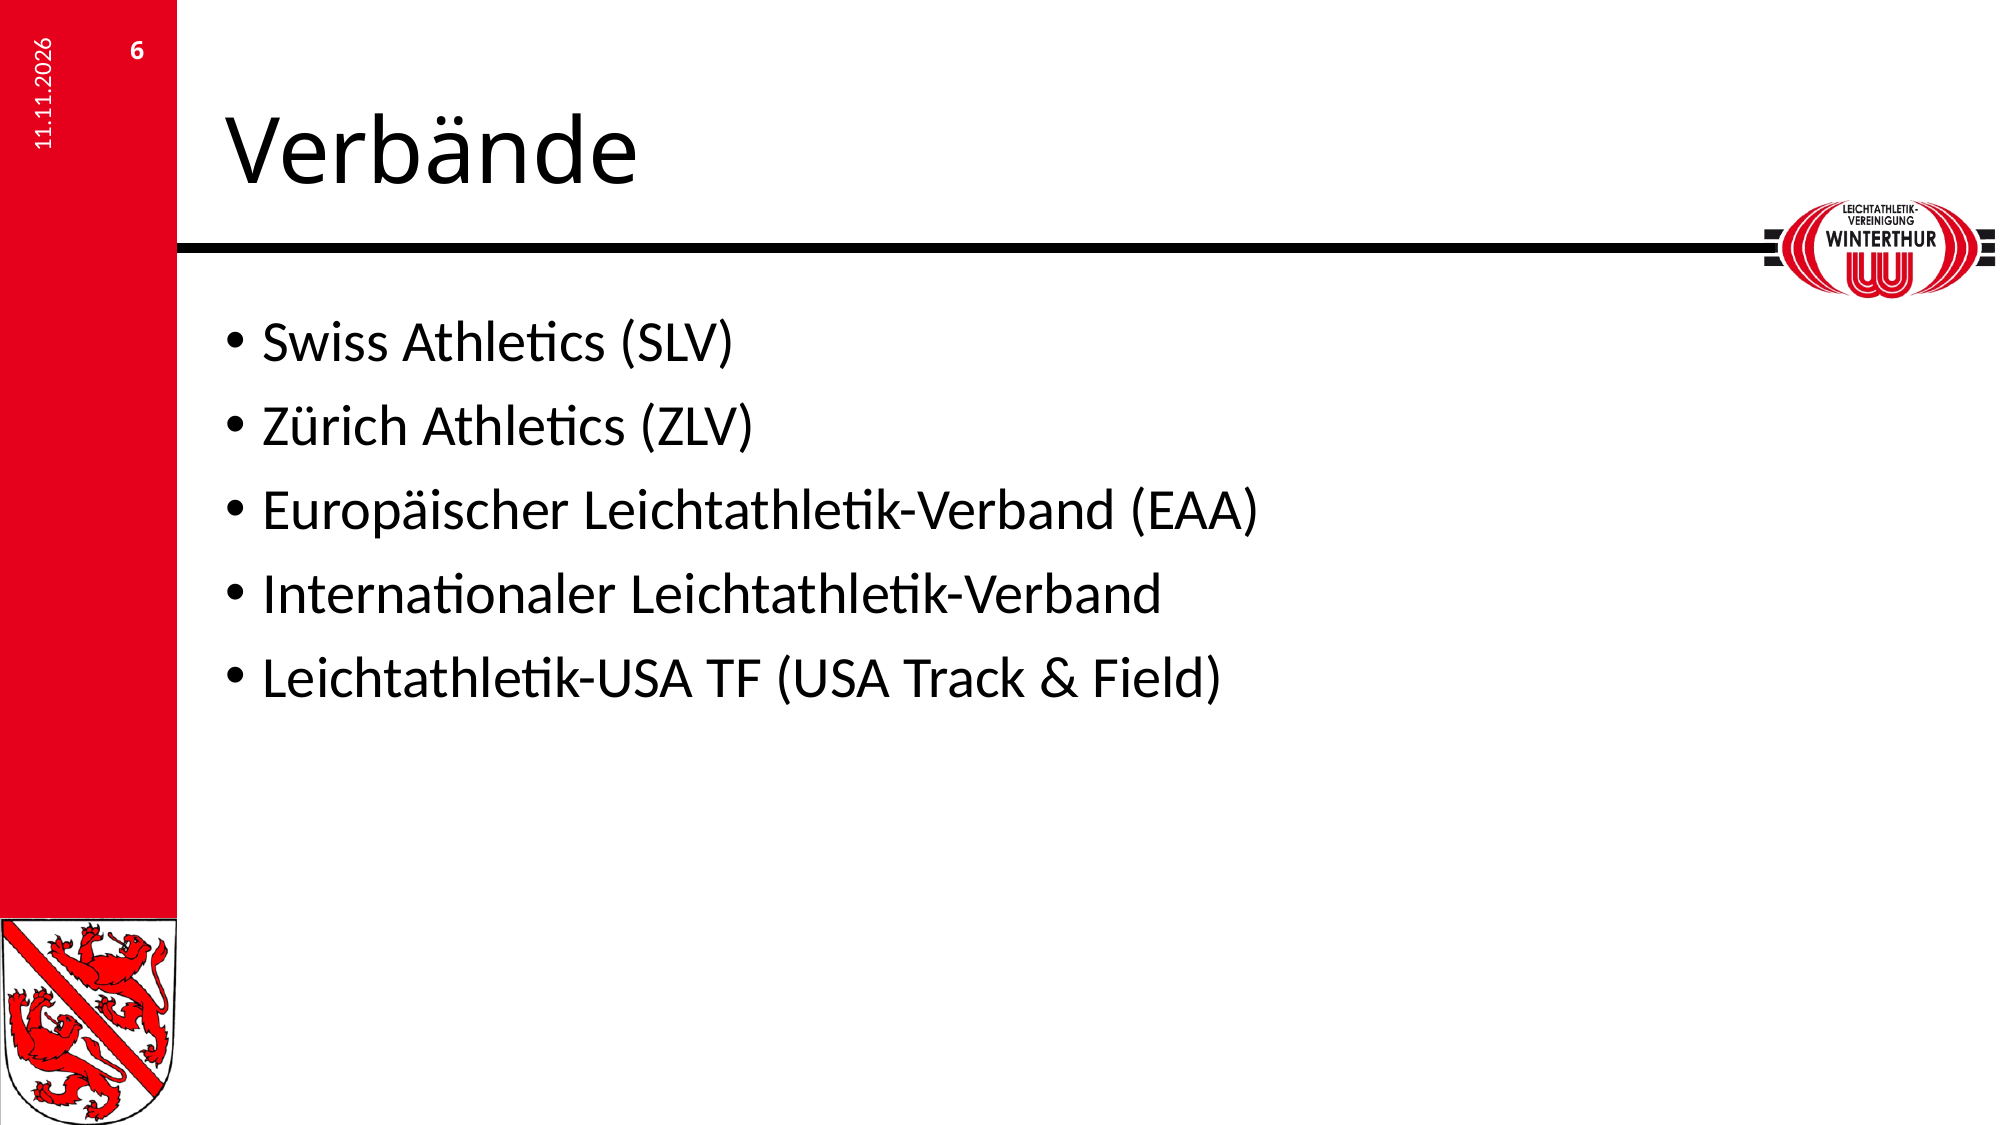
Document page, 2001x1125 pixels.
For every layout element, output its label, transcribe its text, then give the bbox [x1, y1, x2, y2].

list Swiss Athletics (SLV) Zürich Athletics (ZLV) Europäischer Leichtathletik-Verband (EAA) Internationaler Leichtathletik-Verband Leichtathletik-USA TF (USA Track & Field) [210, 304, 1863, 1014]
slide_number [11, 22, 71, 473]
picture [0, 918, 177, 1125]
title Verbände [210, 59, 1863, 248]
slide_number 6 [104, 20, 160, 83]
picture [1758, 193, 2001, 305]
